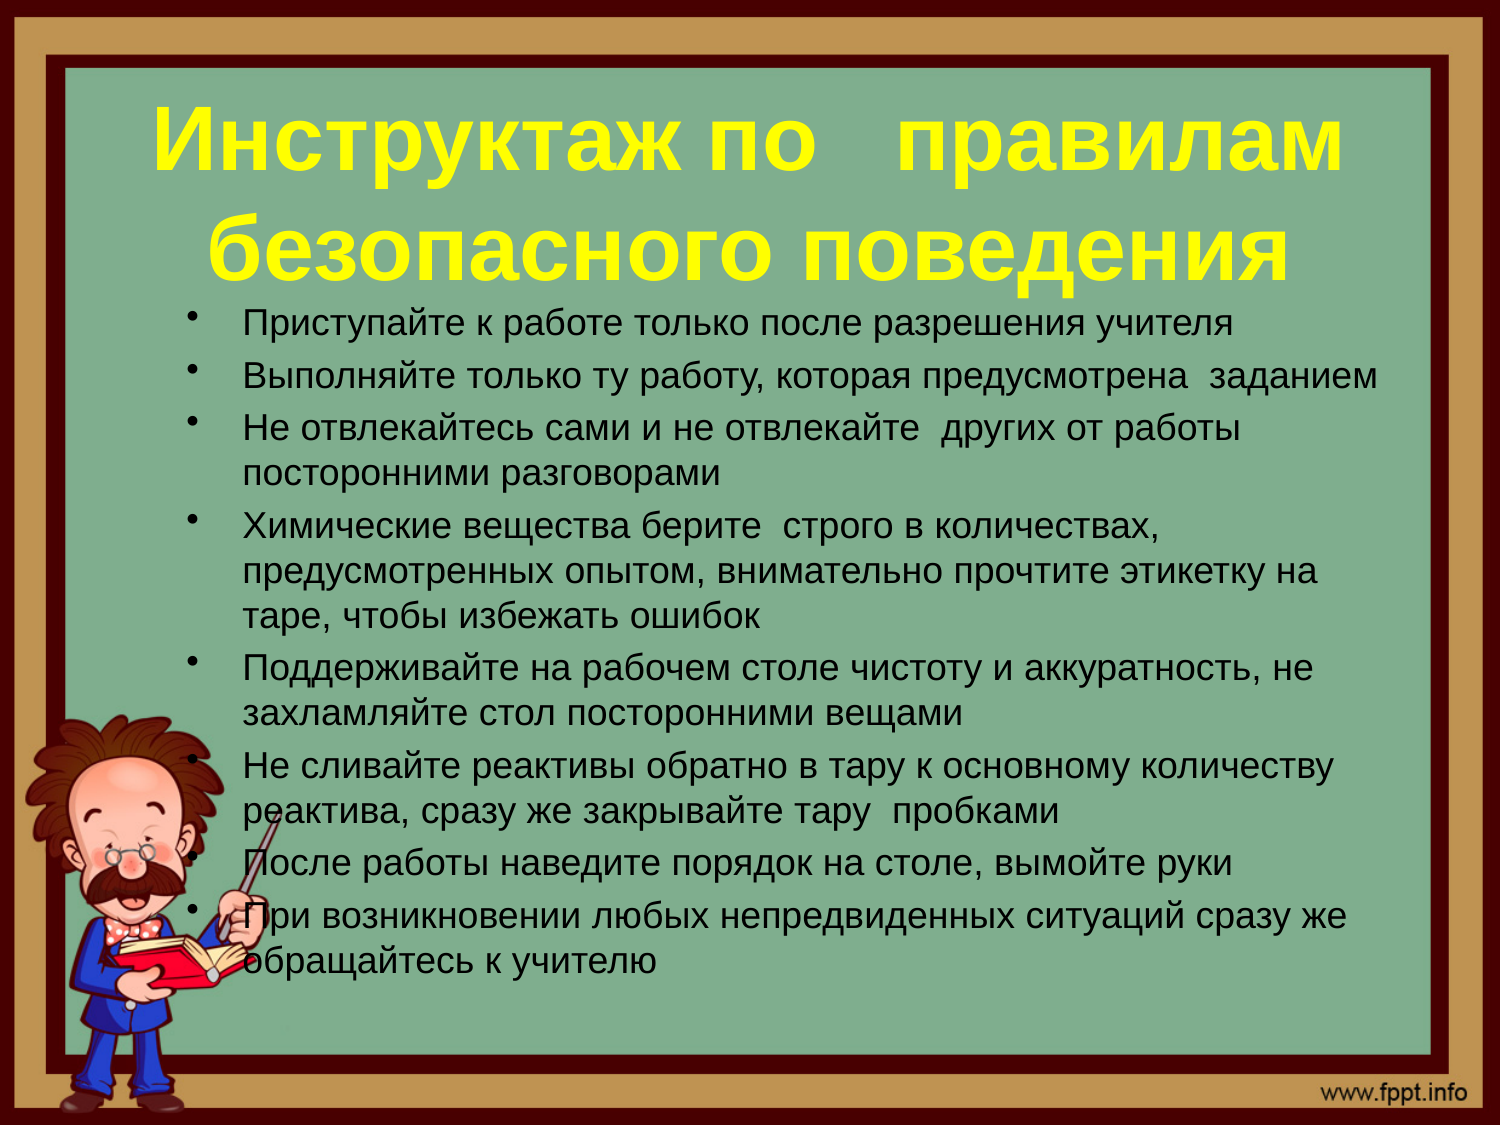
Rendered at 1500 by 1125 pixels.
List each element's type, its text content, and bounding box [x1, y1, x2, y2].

picture [0, 0, 1500, 1125]
list Приступайте к работе только после разрешения учителя Выполняйте только ту работу, которая предусмотрена заданием Не отвлекайтесь сами и не отвлекайте других от работы посторонними разговорами Химические вещества берите строго в количествах, предусмотренных опытом, внимательно прочтите этикетку на таре, чтобы избежать ошибок Поддерживайте на рабочем столе чистоту и аккуратность, не захламляйте стол посторонними вещами Не сливайте реактивы обратно в тару к основному количеству реактива, сразу же закрывайте тару пробками После работы наведите порядок на столе, вымойте руки При возникновении любых непредвиденных ситуаций сразу же обращайтесь к учителю [170, 290, 1426, 1006]
title Инструктаж по правилам безопасного поведения [74, 125, 1426, 362]
